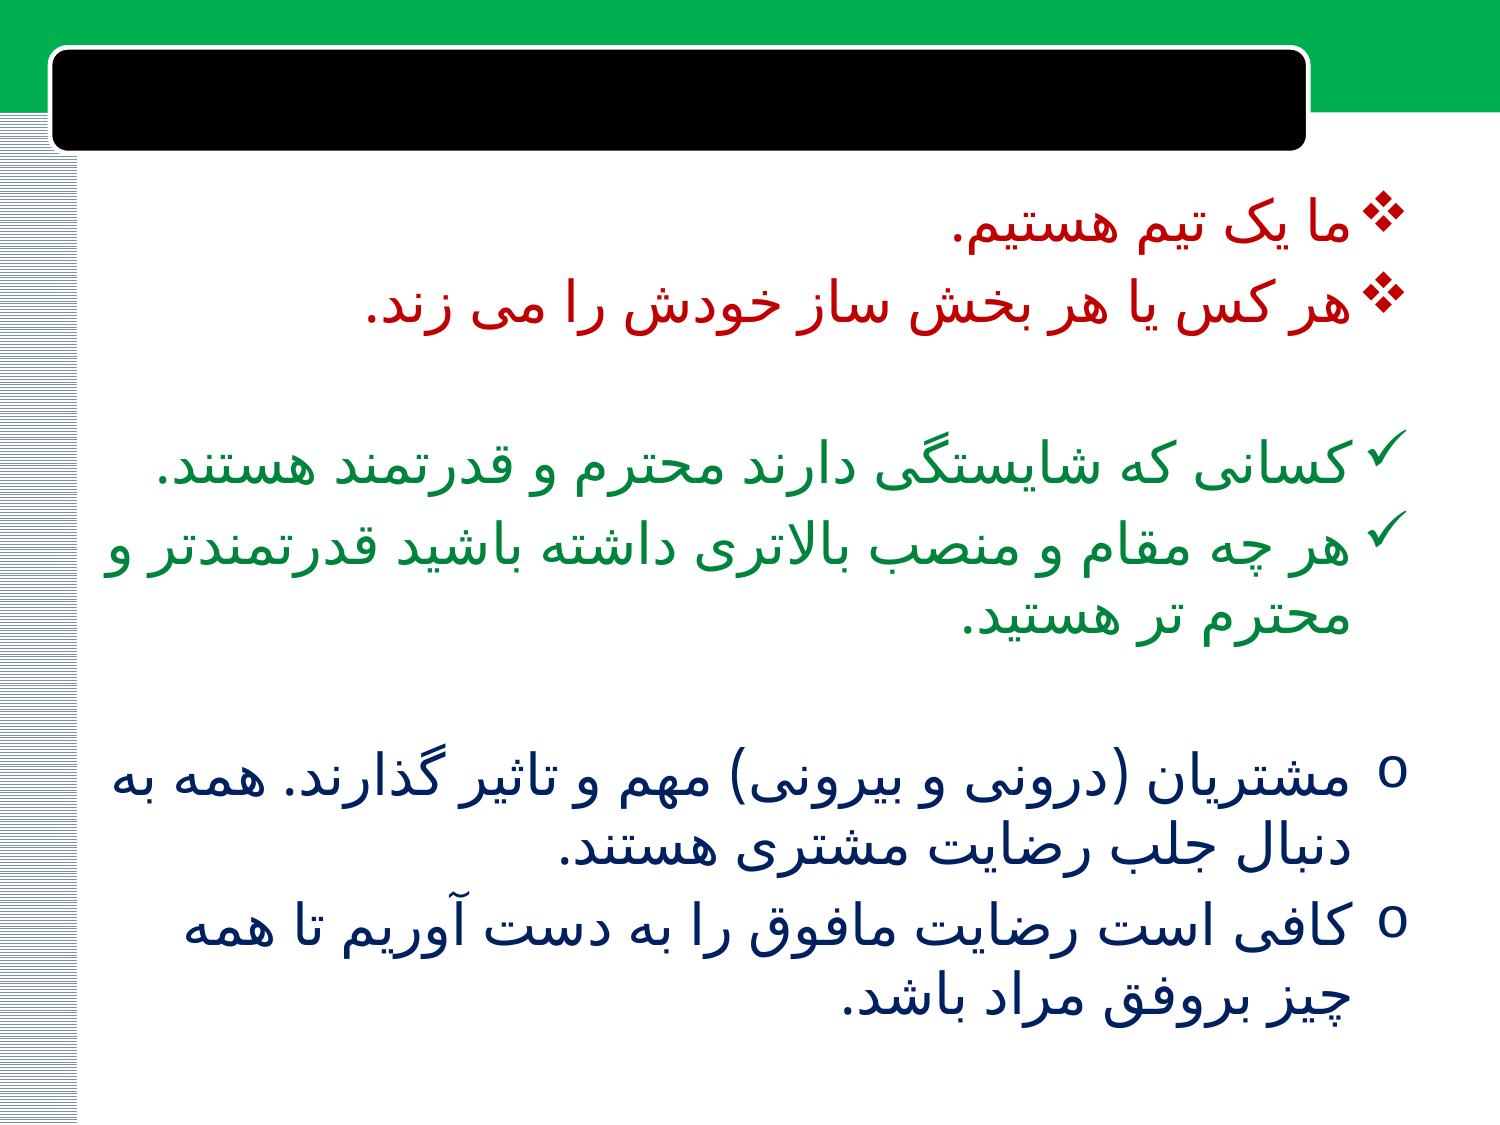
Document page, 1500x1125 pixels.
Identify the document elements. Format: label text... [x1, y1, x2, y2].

list ما یک تیم هستیم. هر کس یا هر بخش ساز خودش را می زند. کسانی که شایستگی دارند محترم و قدرتمند هستند. هر چه مقام و منصب بالاتری داشته باشید قدرتمندتر و محترم تر هستید. مشتریان (درونی و بیرونی) مهم و تاثیر گذارند. همه به دنبال جلب رضایت مشتری هستند. کافی است رضایت مافوق را به دست آوریم تا همه چیز بروفق مراد باشد. [75, 176, 1425, 1038]
